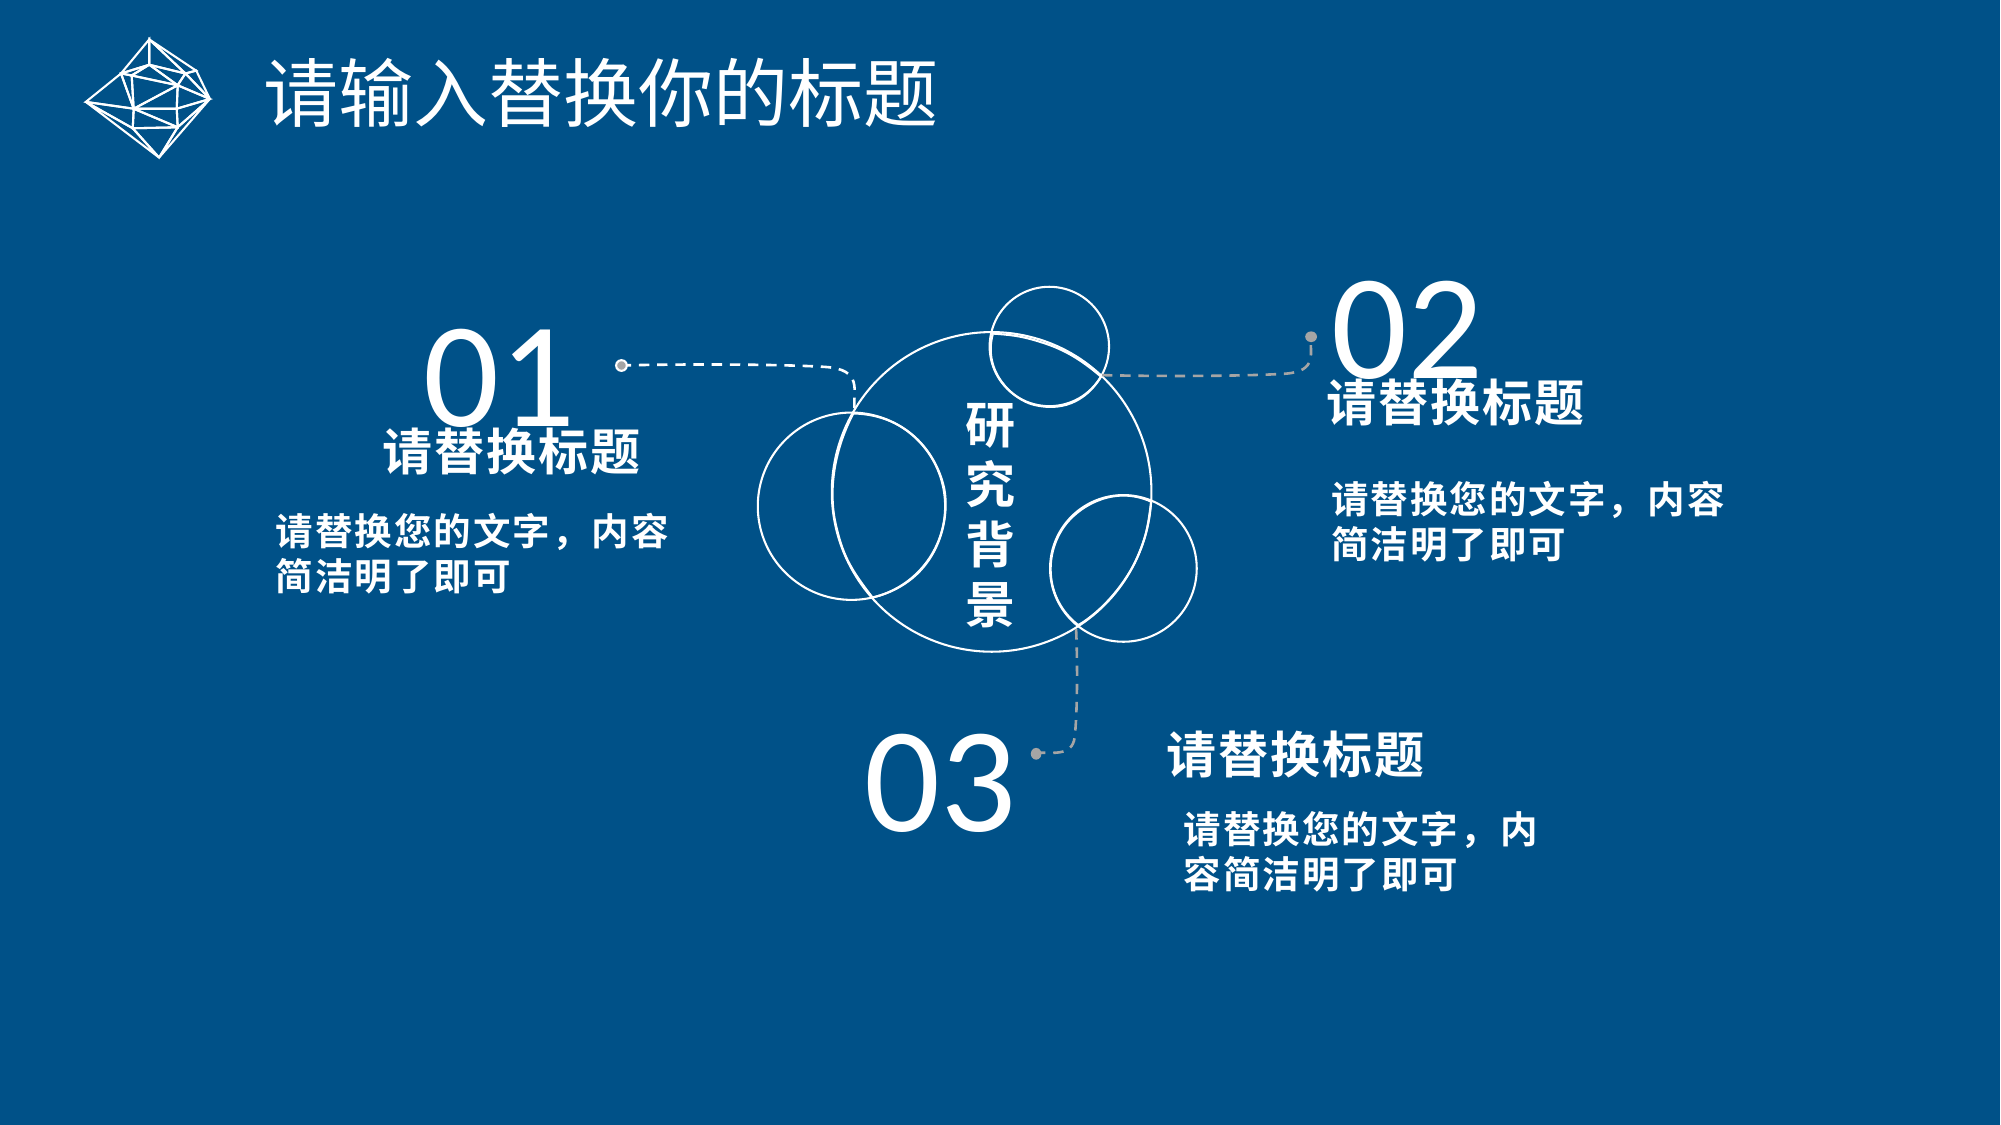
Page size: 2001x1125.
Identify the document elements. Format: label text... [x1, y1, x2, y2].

text_box 请替换标题 [1311, 363, 1652, 439]
text_box [1067, 382, 1153, 482]
text_box 请替换您的文字，内容简洁明了即可 [1316, 468, 1771, 574]
text_box 02 [1316, 220, 1514, 416]
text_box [988, 671, 1120, 718]
text_box [856, 331, 1050, 653]
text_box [1050, 482, 1197, 642]
text_box 请替换标题 [367, 412, 701, 488]
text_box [757, 407, 946, 600]
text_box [85, 39, 210, 158]
text_box 请输入替换你的标题 [248, 39, 955, 145]
text_box 03 [850, 674, 1047, 870]
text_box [986, 286, 1110, 407]
text_box 请替换您的文字，内容简洁明了即可 [1168, 798, 1559, 904]
text_box 请替换您的文字，内容简洁明了即可 [260, 500, 715, 606]
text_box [615, 360, 855, 409]
text_box 请替换标题 [1151, 716, 1492, 792]
text_box 研究背景 [950, 386, 1067, 641]
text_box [1101, 331, 1317, 376]
text_box 01 [408, 268, 606, 464]
